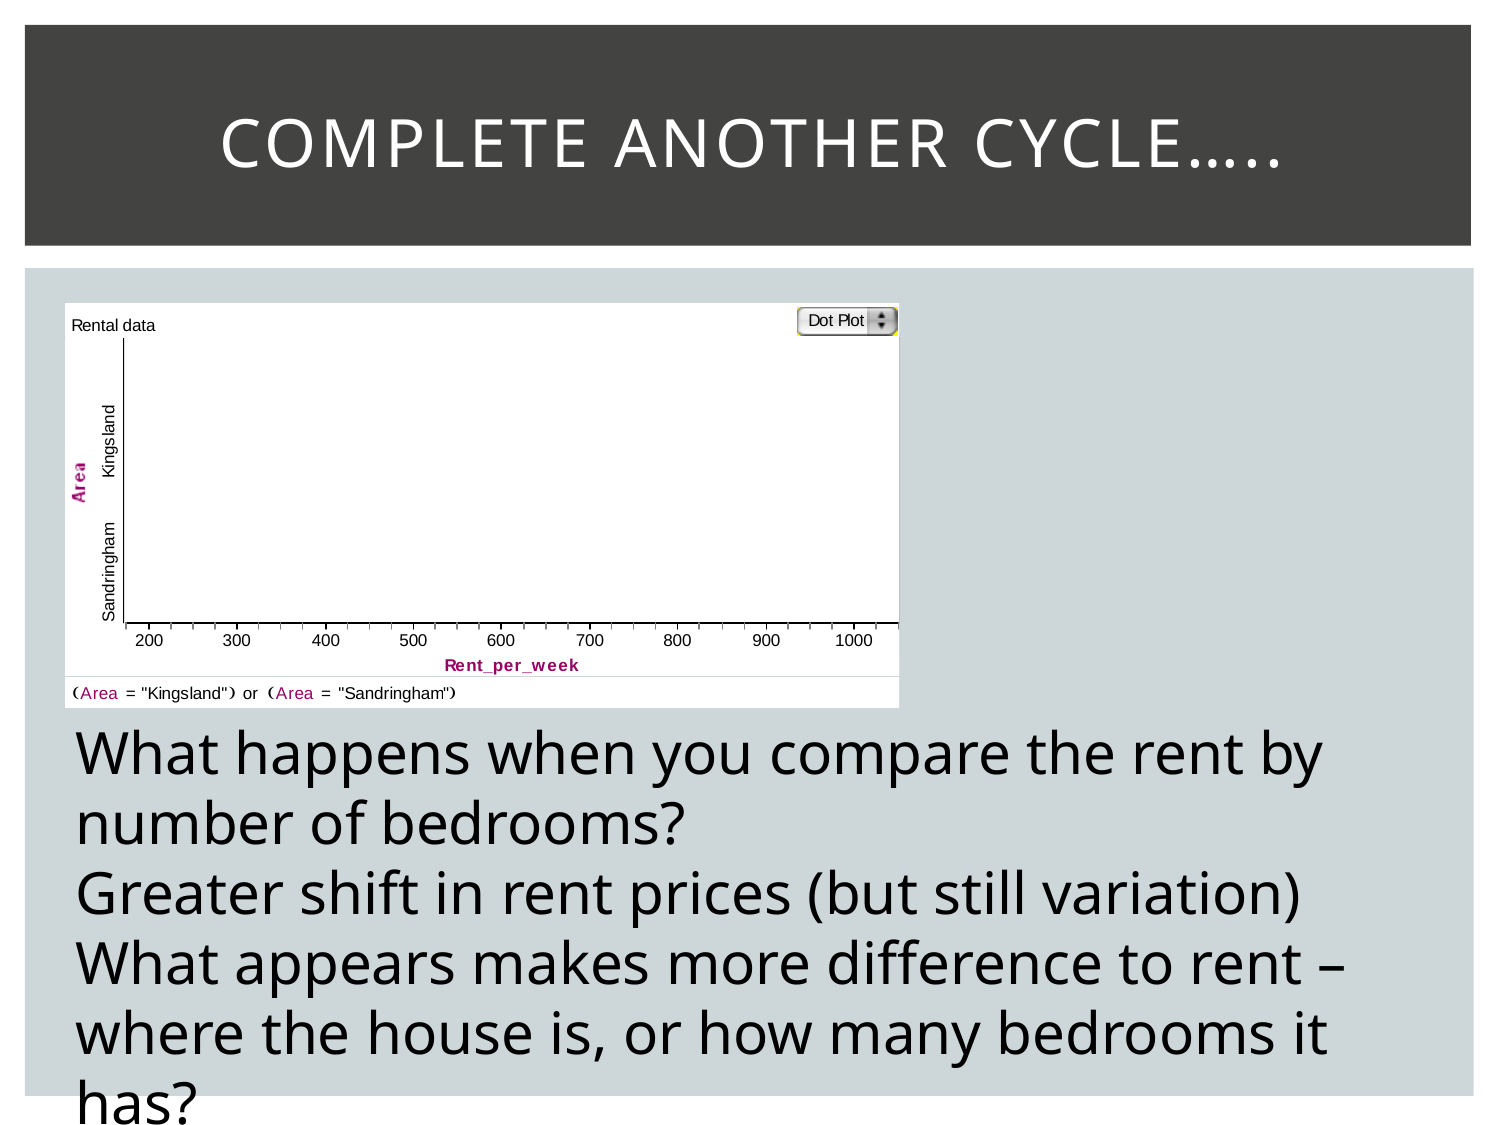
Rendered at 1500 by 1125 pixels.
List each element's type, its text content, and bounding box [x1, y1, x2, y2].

picture [64, 302, 902, 709]
text_box What happens when you compare the rent by number of bedrooms? Greater shift in rent prices (but still variation) What appears makes more difference to rent – where the house is, or how many bedrooms it has? [60, 708, 1420, 1125]
title Complete another CYCLE….. [64, 54, 1440, 228]
